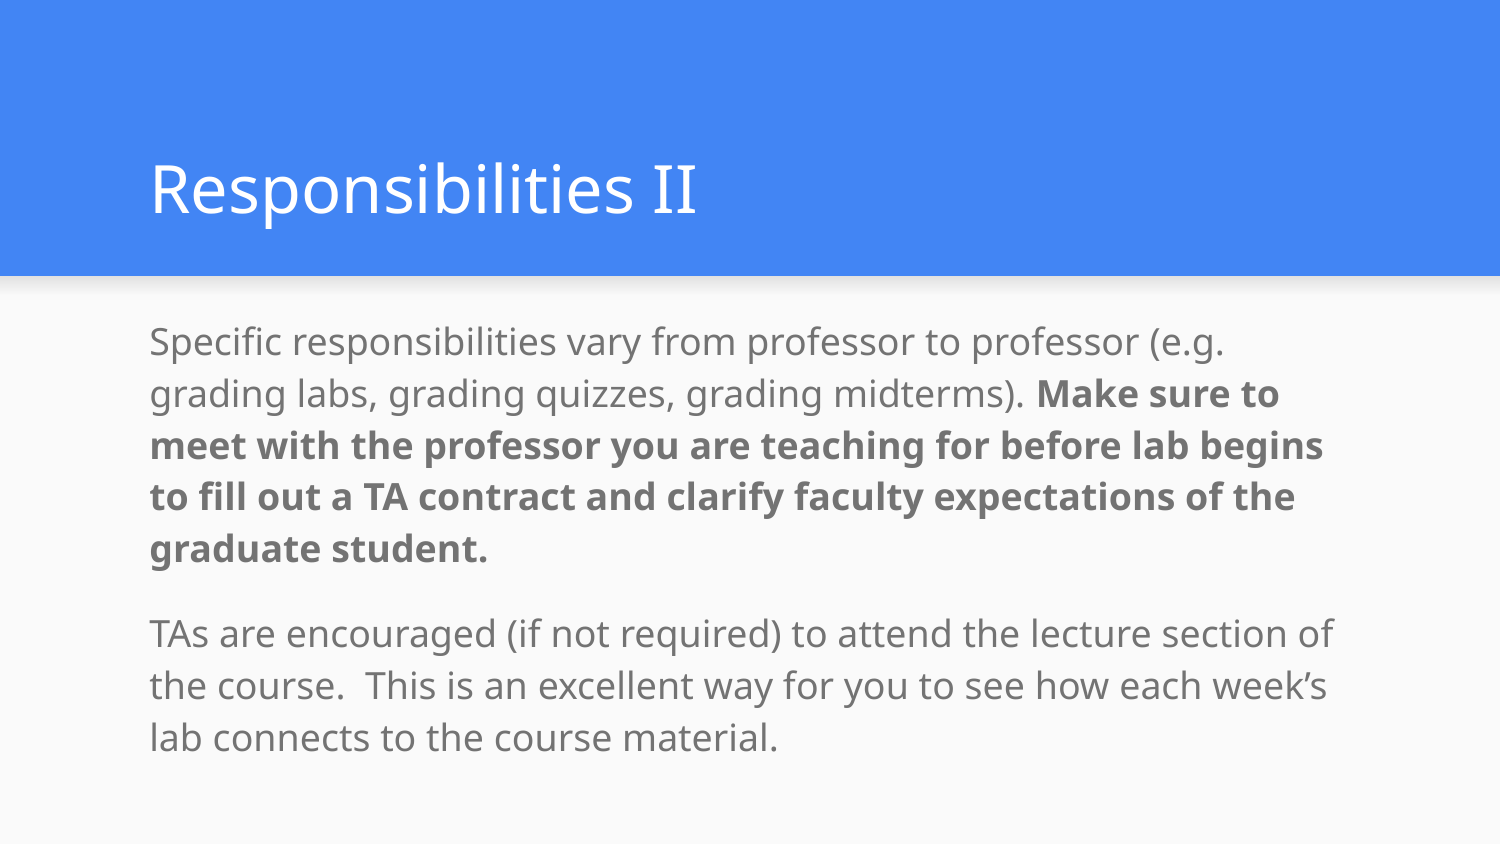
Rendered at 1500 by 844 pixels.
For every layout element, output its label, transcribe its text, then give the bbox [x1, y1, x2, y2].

list Specific responsibilities vary from professor to professor (e.g. grading labs, grading quizzes, grading midterms). Make sure to meet with the professor you are teaching for before lab begins to fill out a TA contract and clarify faculty expectations of the graduate student. TAs are encouraged (if not required) to attend the lecture section of the course. This is an excellent way for you to see how each week’s lab connects to the course material. [134, 296, 1366, 803]
title Responsibilities II [134, 85, 1366, 243]
